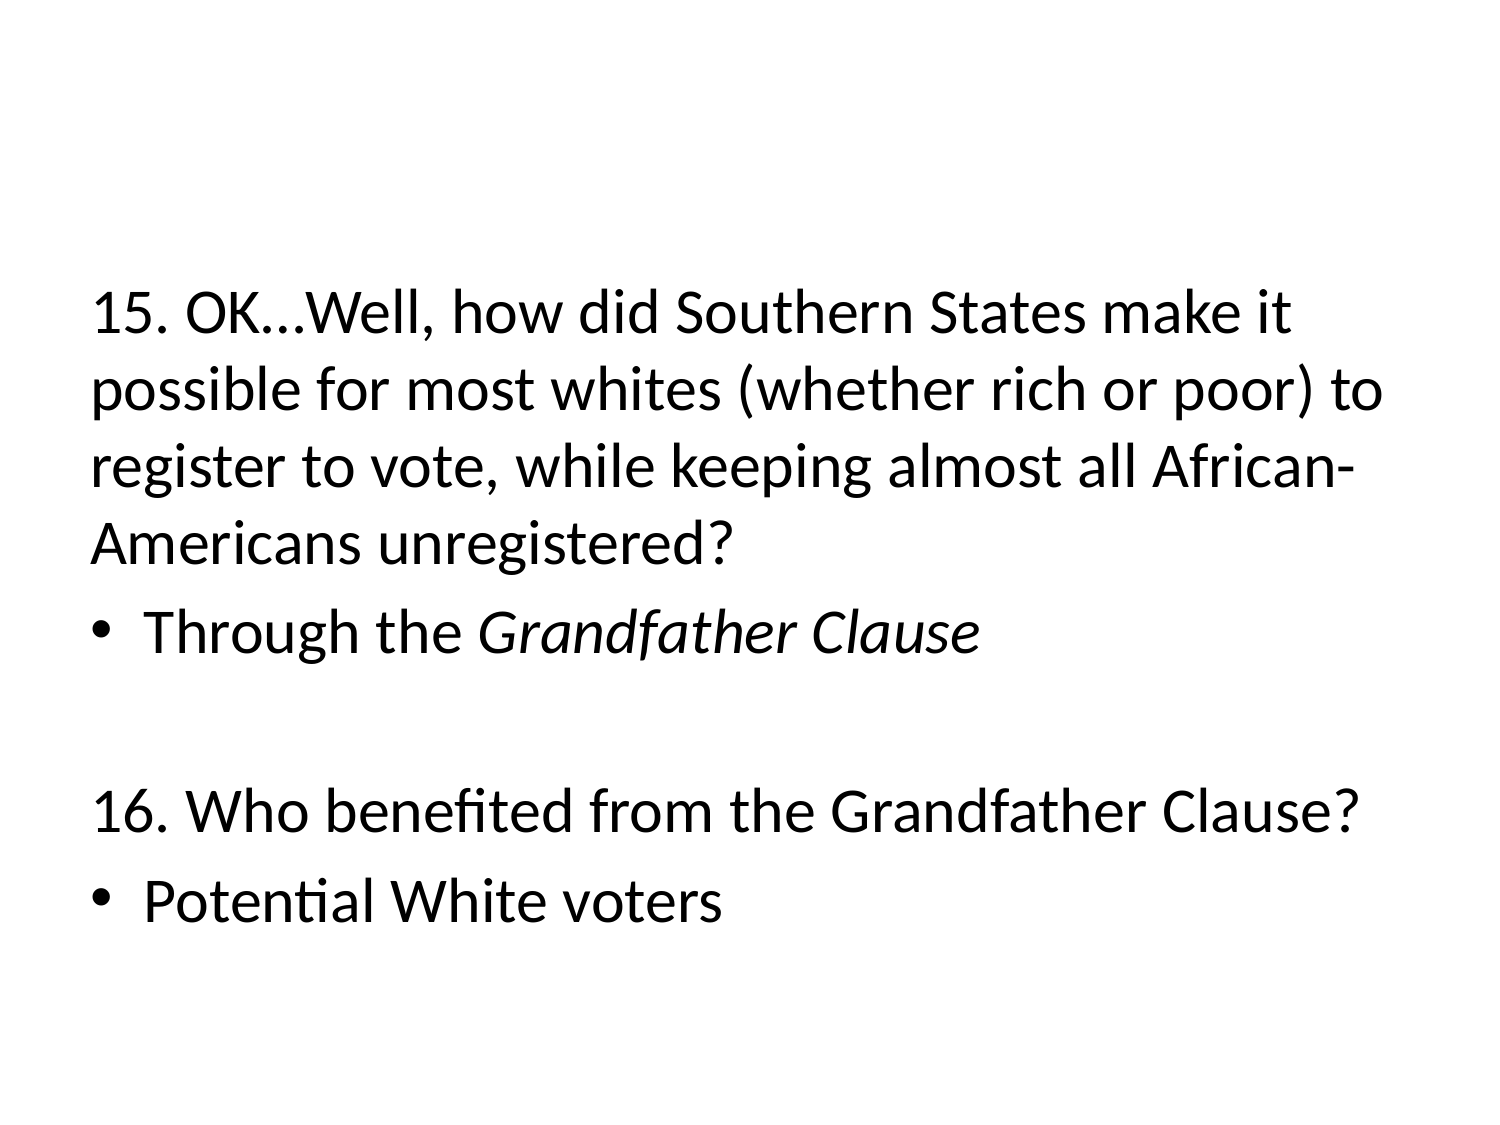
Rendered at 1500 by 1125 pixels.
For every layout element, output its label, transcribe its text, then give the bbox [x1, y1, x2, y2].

list 15. OK…Well, how did Southern States make it possible for most whites (whether rich or poor) to register to vote, while keeping almost all African-Americans unregistered? Through the Grandfather Clause 16. Who benefited from the Grandfather Clause? Potential White voters [75, 262, 1425, 1005]
